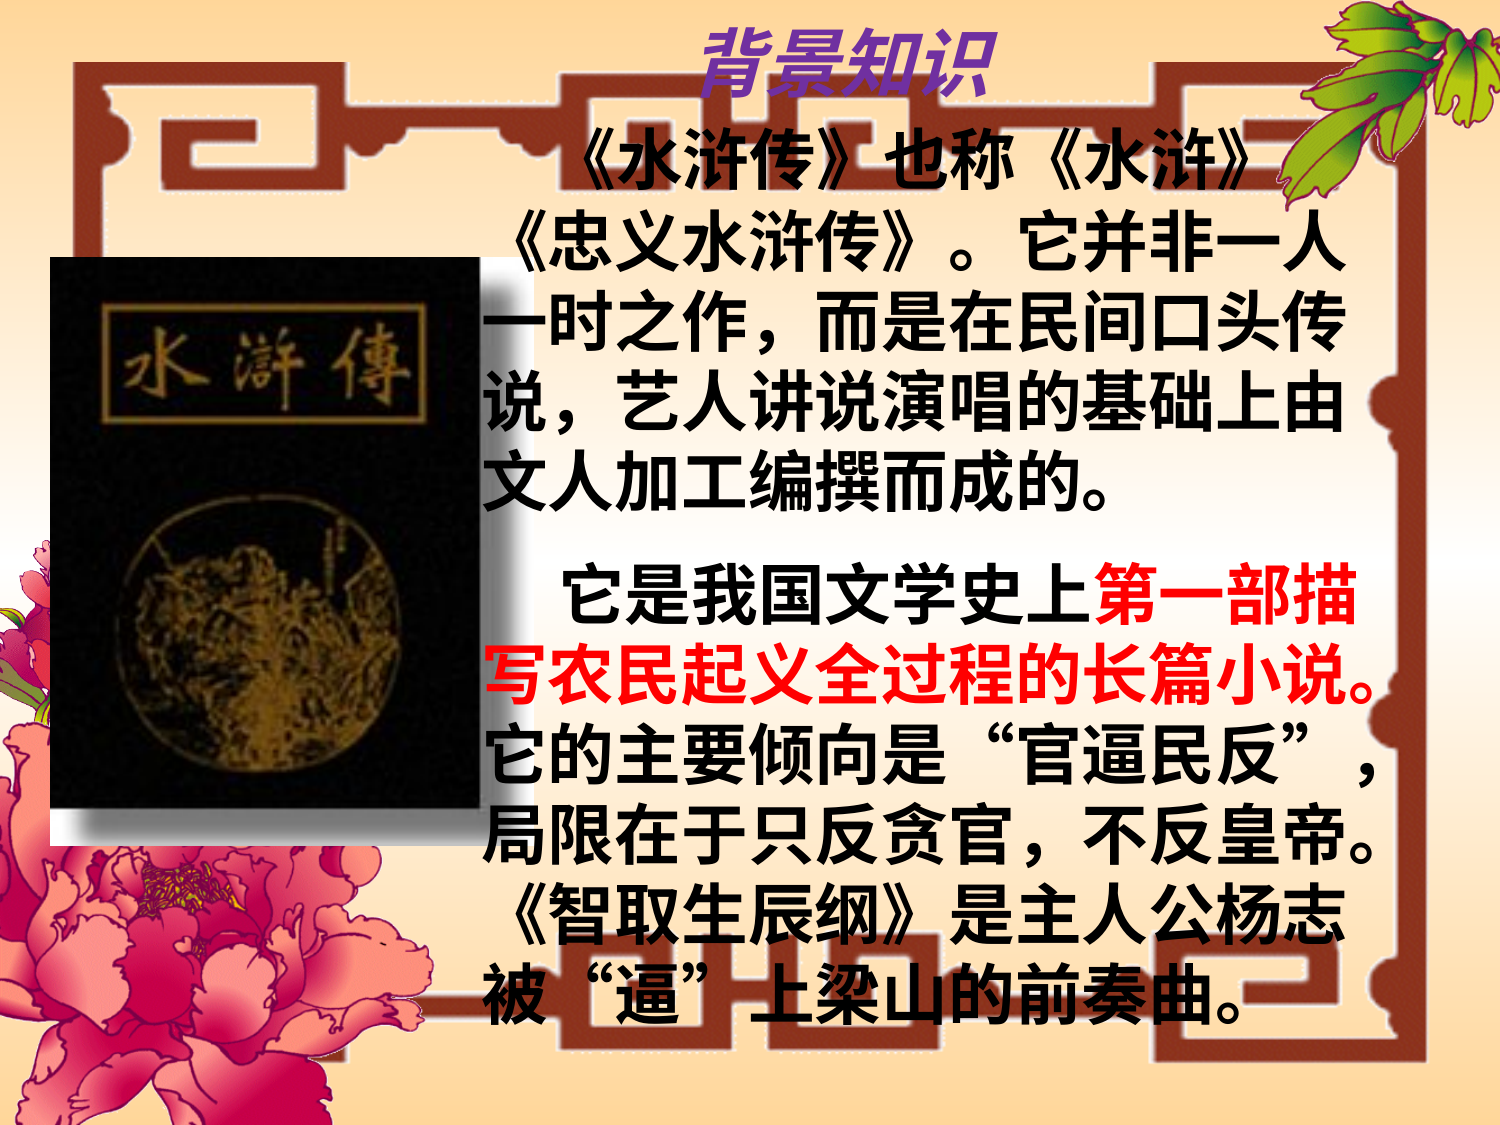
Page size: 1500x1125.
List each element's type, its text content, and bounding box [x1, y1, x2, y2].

text_box 背景知识 [466, 9, 1213, 114]
text_box 《水浒传》也称《水浒》《忠义水浒传》。它并非一人一时之作，而是在民间口头传说，艺人讲说演唱的基础上由文人加工编撰而成的。 它是我国文学史上第一部描写农民起义全过程的长篇小说。它的主要倾向是“官逼民反”，局限在于只反贪官，不反皇帝。《智取生辰纲》是主人公杨志被“逼”上梁山的前奏曲。 [466, 102, 1409, 1041]
picture [0, 0, 1500, 1125]
